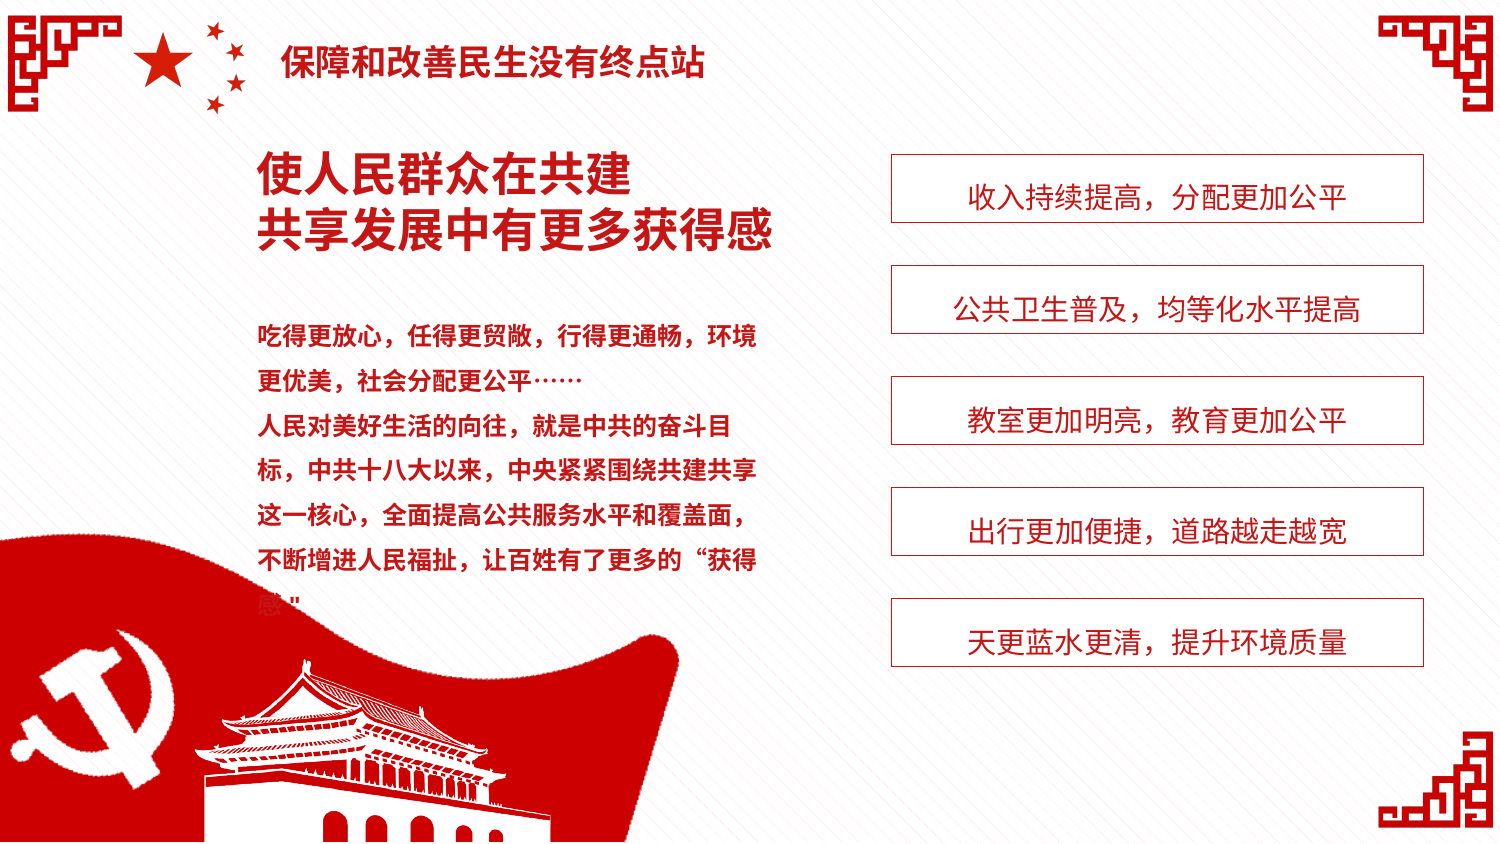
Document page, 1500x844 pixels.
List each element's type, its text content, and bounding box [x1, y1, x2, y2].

picture [1370, 0, 1500, 130]
text_box 天更蓝水更清，提升环境质量 [891, 598, 1424, 667]
text_box 教室更加明亮，教育更加公平 [891, 376, 1424, 445]
picture [0, 482, 737, 842]
text_box 公共卫生普及，均等化水平提高 [891, 265, 1424, 334]
text_box 吃得更放心，任得更贸敞，行得更通畅，环境更优美，社会分配更公平…… 人民对美好生活的向往，就是中共的奋斗目标，中共十八大以来，中央紧紧围绕共建共享 这一核心，全面提高公共服务水平和覆盖面，不断增进人民福扯，让百姓有了更多的“获得感" [243, 297, 787, 627]
text_box 保障和改善民生没有终点站 [265, 32, 963, 91]
text_box 收入持续提高，分配更加公平 [891, 154, 1424, 223]
text_box 出行更加便捷，道路越走越宽 [891, 487, 1424, 556]
picture [0, 0, 254, 132]
text_box 使人民群众在共建 共享发展中有更多获得感 [242, 137, 1008, 265]
picture [1370, 713, 1500, 844]
